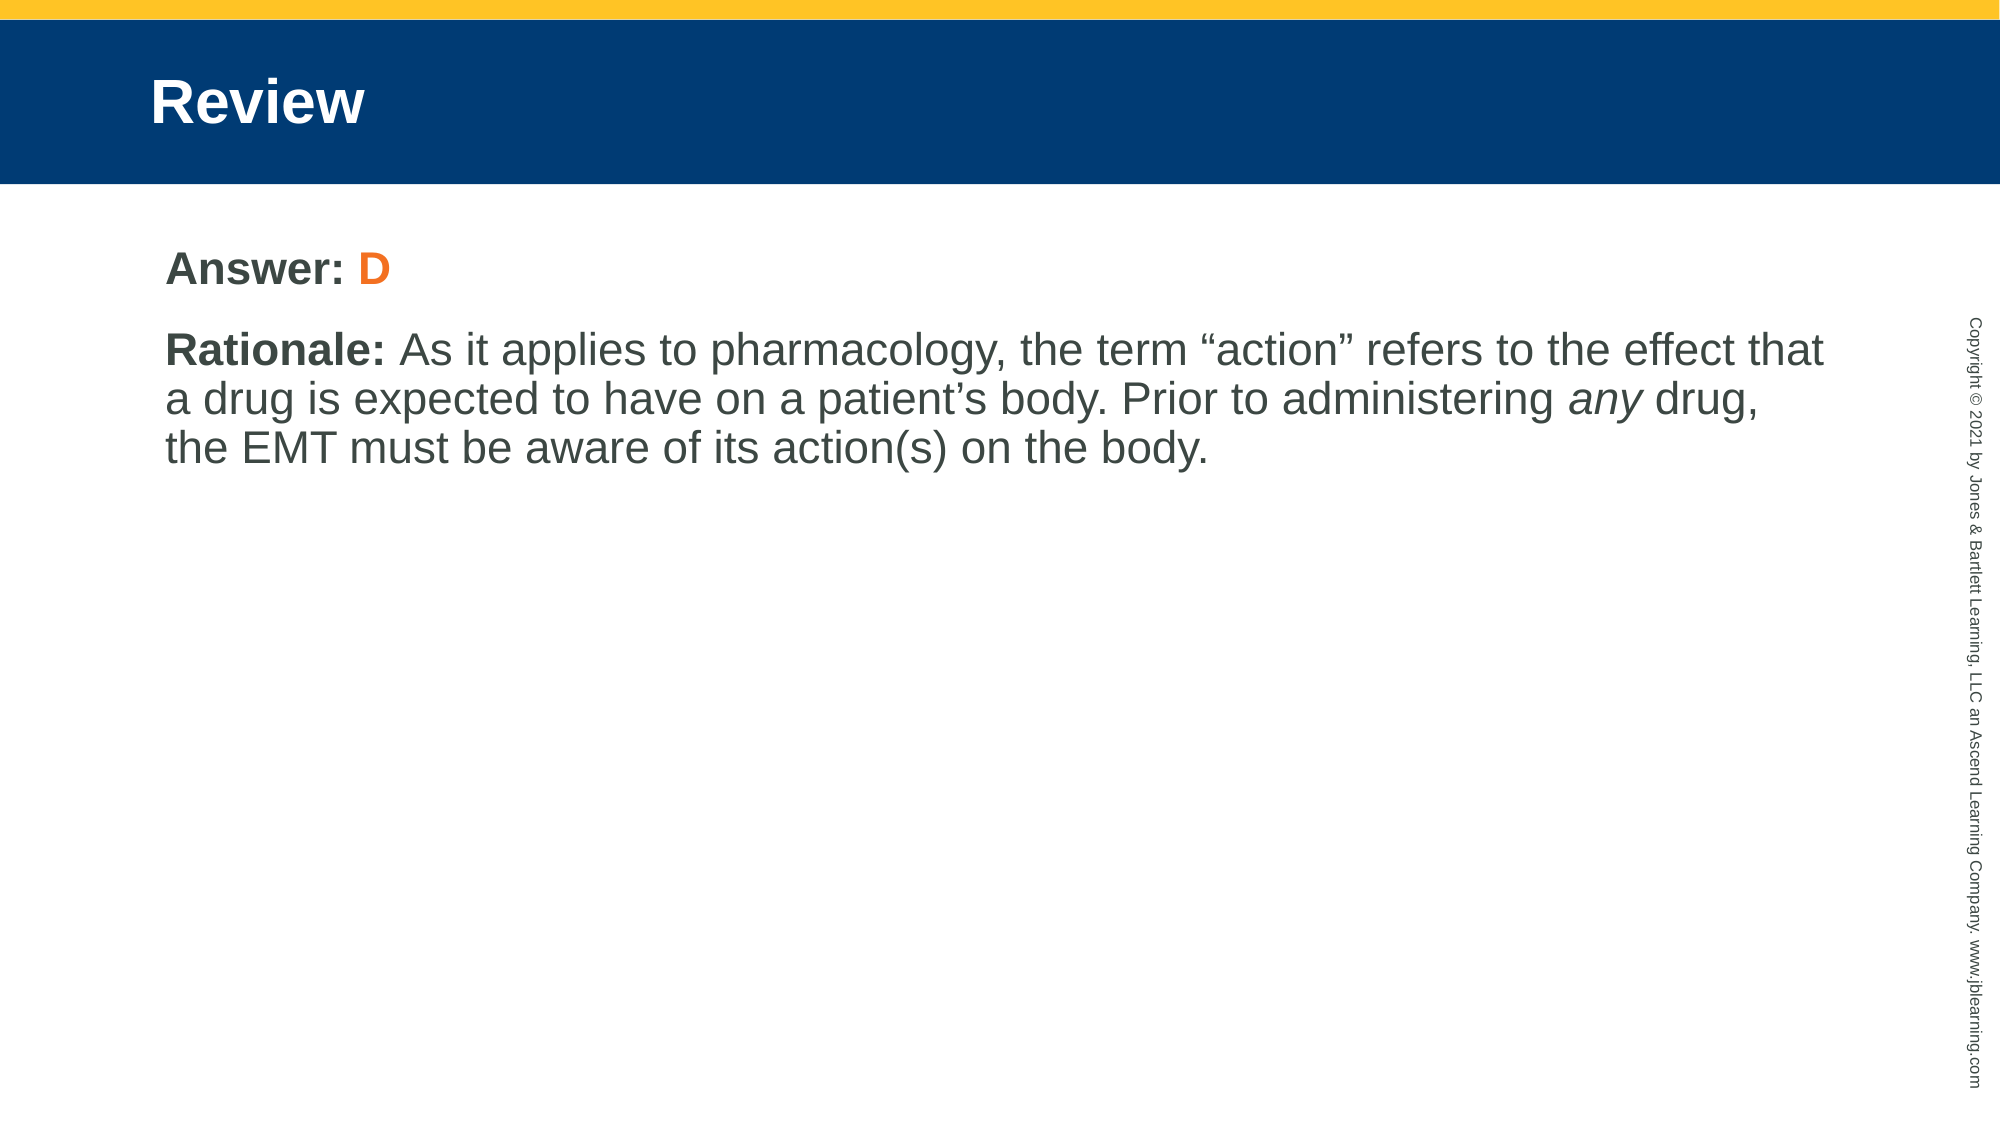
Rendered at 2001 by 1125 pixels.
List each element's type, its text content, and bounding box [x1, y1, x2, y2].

title Review [0, 19, 2000, 185]
list Answer: D Rationale: As it applies to pharmacology, the term “action” refers to the effect that a drug is expected to have on a patient’s body. Prior to administering any drug, the EMT must be aware of its action(s) on the body. [150, 237, 1850, 1025]
